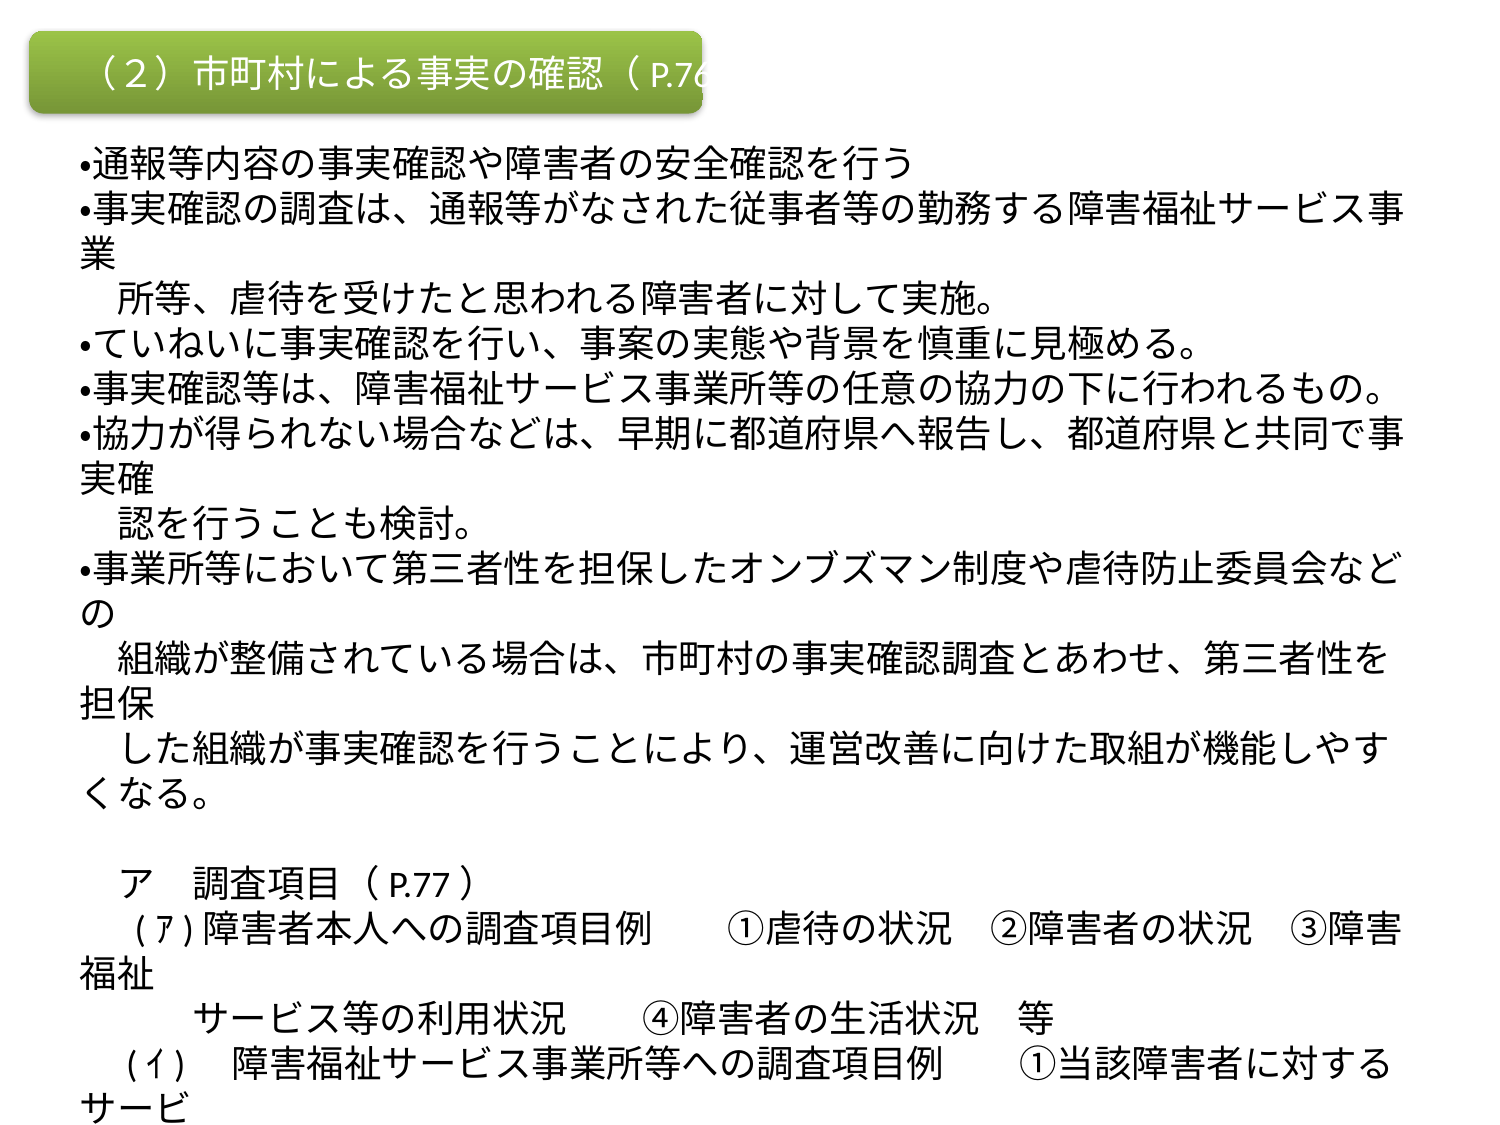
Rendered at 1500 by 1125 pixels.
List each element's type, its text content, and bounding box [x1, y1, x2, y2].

text_box （２）市町村による事実の確認（P.76） ・通報等内容の事実確認や障害者の安全確認を行う ・事実確認の調査は、通報等がなされた従事者等の勤務する障害福祉サービス事業 所等、虐待を受けたと思われる障害者に対して実施。 ・ていねいに事実確認を行い、事案の実態や背景を慎重に見極める。 ・事実確認等は、障害福祉サービス事業所等の任意の協力の下に行われるもの。 ・協力が得られない場合などは、早期に都道府県へ報告し、都道府県と共同で事実確 認を行うことも検討。 ・事業所等において第三者性を担保したオンブズマン制度や虐待防止委員会などの 組織が整備されている場合は、市町村の事実確認調査とあわせ、第三者性を担保 した組織が事実確認を行うことにより、運営改善に向けた取組が機能しやすくなる。 ア 調査項目（P.77） (ｱ)障害者本人への調査項目例 ①虐待の状況 ②障害者の状況 ③障害福祉 サービス等の利用状況 ④障害者の生活状況 等 (ｲ) 障害福祉サービス事業所等への調査項目例 ①当該障害者に対するサービ ス提供状況 ②虐待を行った疑いのある職員の勤務状況等 ③ 通報等の内 容に係る事実確認、状況の説明 ④職員の勤務体制 ⑤ その他必要事項 イ 調査を行う際の留意事項 ①複数職員による訪問調査 ②医療職の立ち会い ③障害者、障害福祉サービス 事業所等への十分な説明 ④障害者や障害者福祉施設従事者等の権利、プラ イバシーへの配慮 [64, 42, 1436, 1125]
text_box [29, 30, 703, 114]
